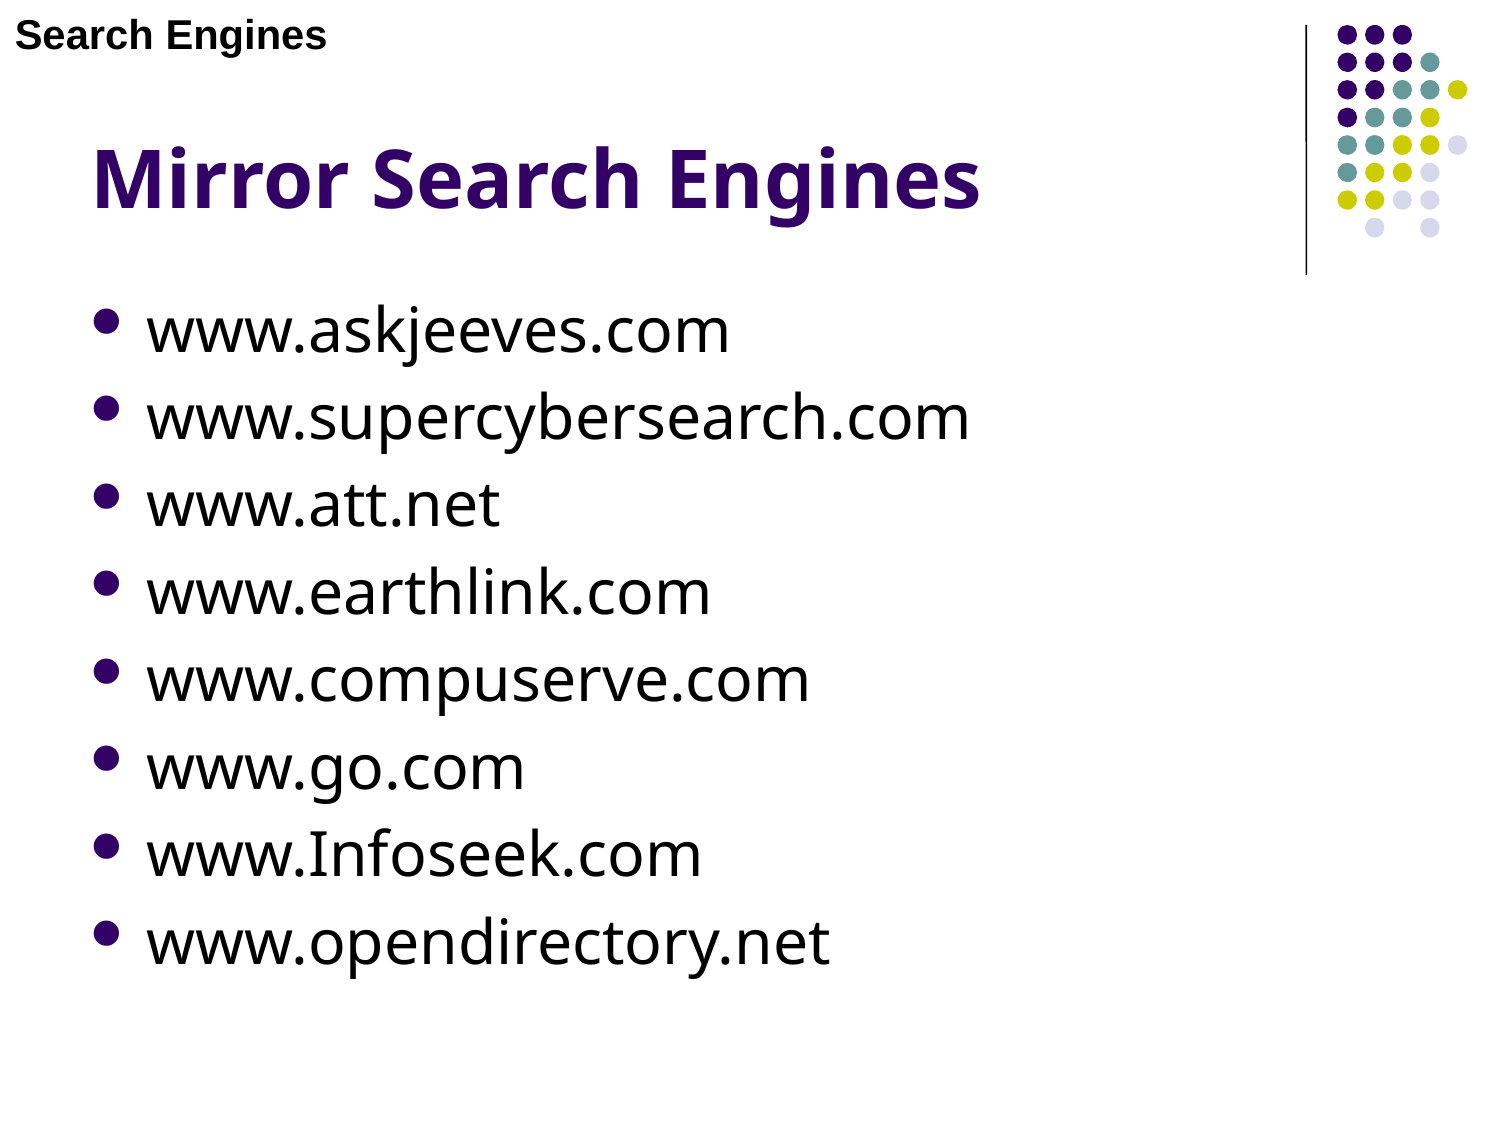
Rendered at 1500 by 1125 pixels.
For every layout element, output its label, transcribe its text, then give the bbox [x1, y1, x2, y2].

text_box Search Engines [0, 0, 355, 65]
list www.askjeeves.com www.supercybersearch.com www.att.net www.earthlink.com www.compuserve.com www.go.com www.Infoseek.com www.opendirectory.net [75, 282, 1425, 1006]
title Mirror Search Engines [75, 20, 1313, 233]
